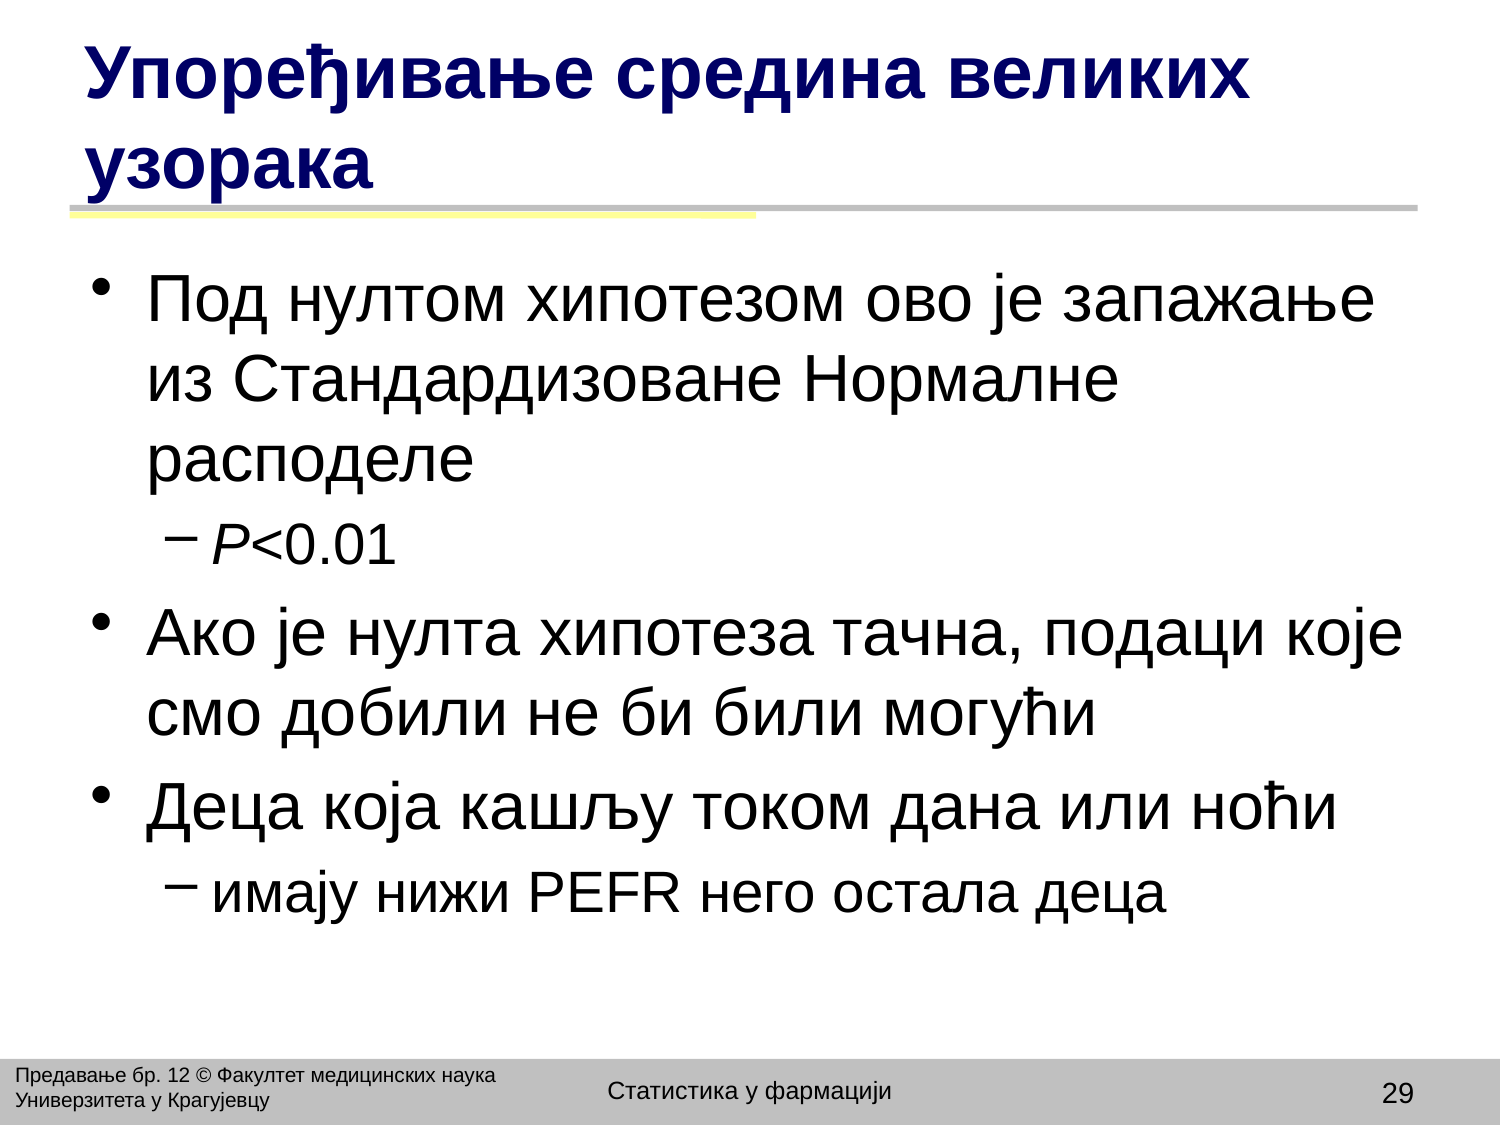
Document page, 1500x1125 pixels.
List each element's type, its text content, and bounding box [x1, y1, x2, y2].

footer Статистика у фармацији [512, 1066, 988, 1125]
slide_number 29 [1079, 1066, 1430, 1125]
slide_number Предавање бр. 12 © Факултет медицинских наука Универзитета у Крагујевцу [0, 1053, 621, 1108]
list Под нултом хипотезом ово је запажање из Стандардизоване Нормалне расподеле P<0.01 Aко је нулта хипотеза тачна, подаци које смо добили не би били могући Деца која кашљу током дана или ноћи имају нижи PEFR него остала деца [74, 246, 1426, 1023]
title Упоређивање средина великих узорака [69, 19, 1426, 208]
